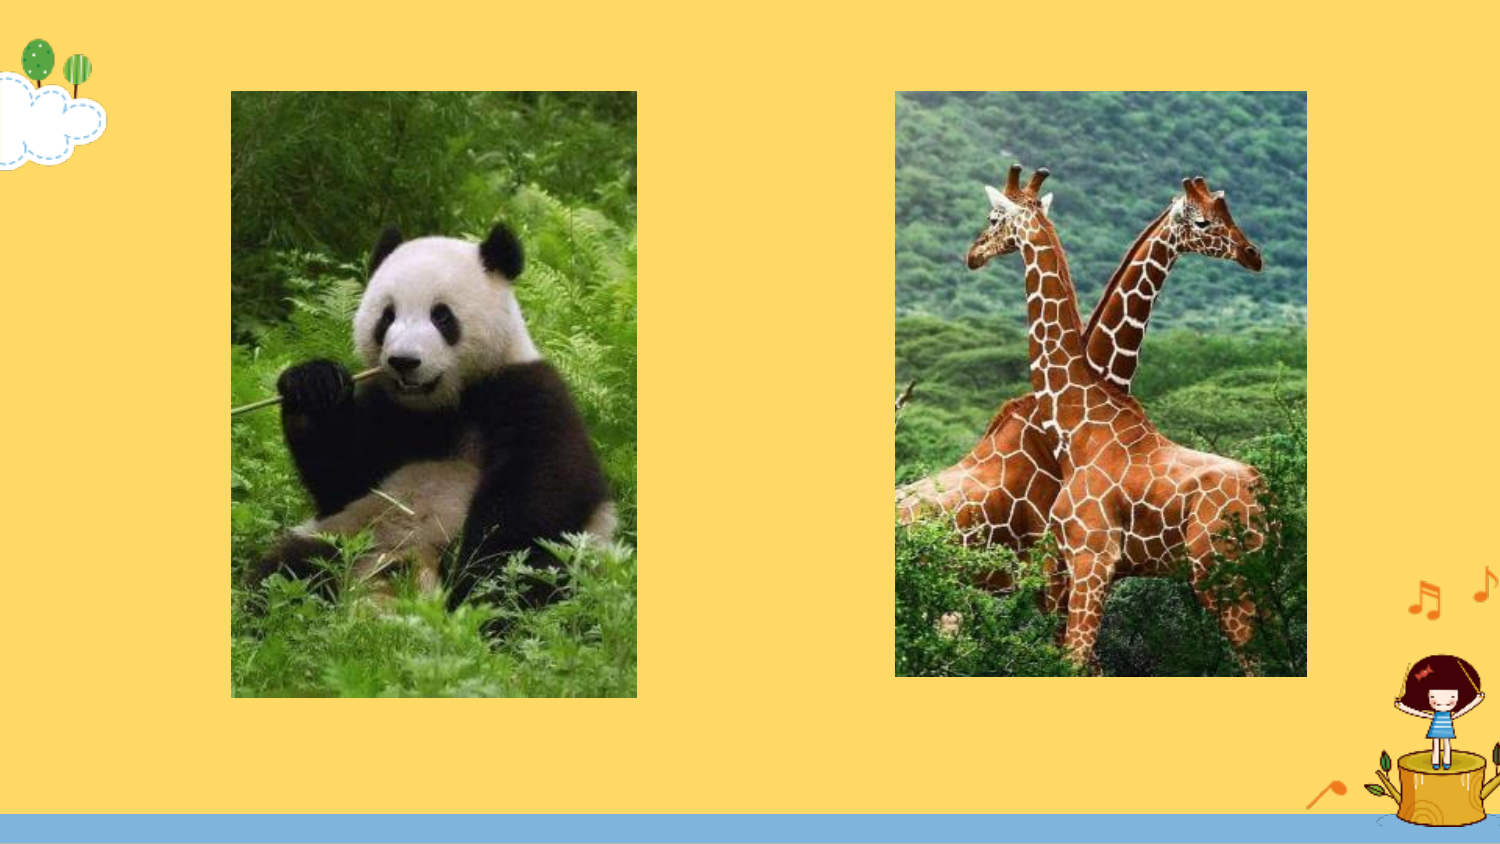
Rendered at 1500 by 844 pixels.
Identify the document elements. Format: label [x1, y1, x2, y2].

picture [895, 91, 1307, 677]
picture [1299, 449, 1500, 844]
picture [0, 0, 132, 229]
picture [231, 91, 637, 699]
